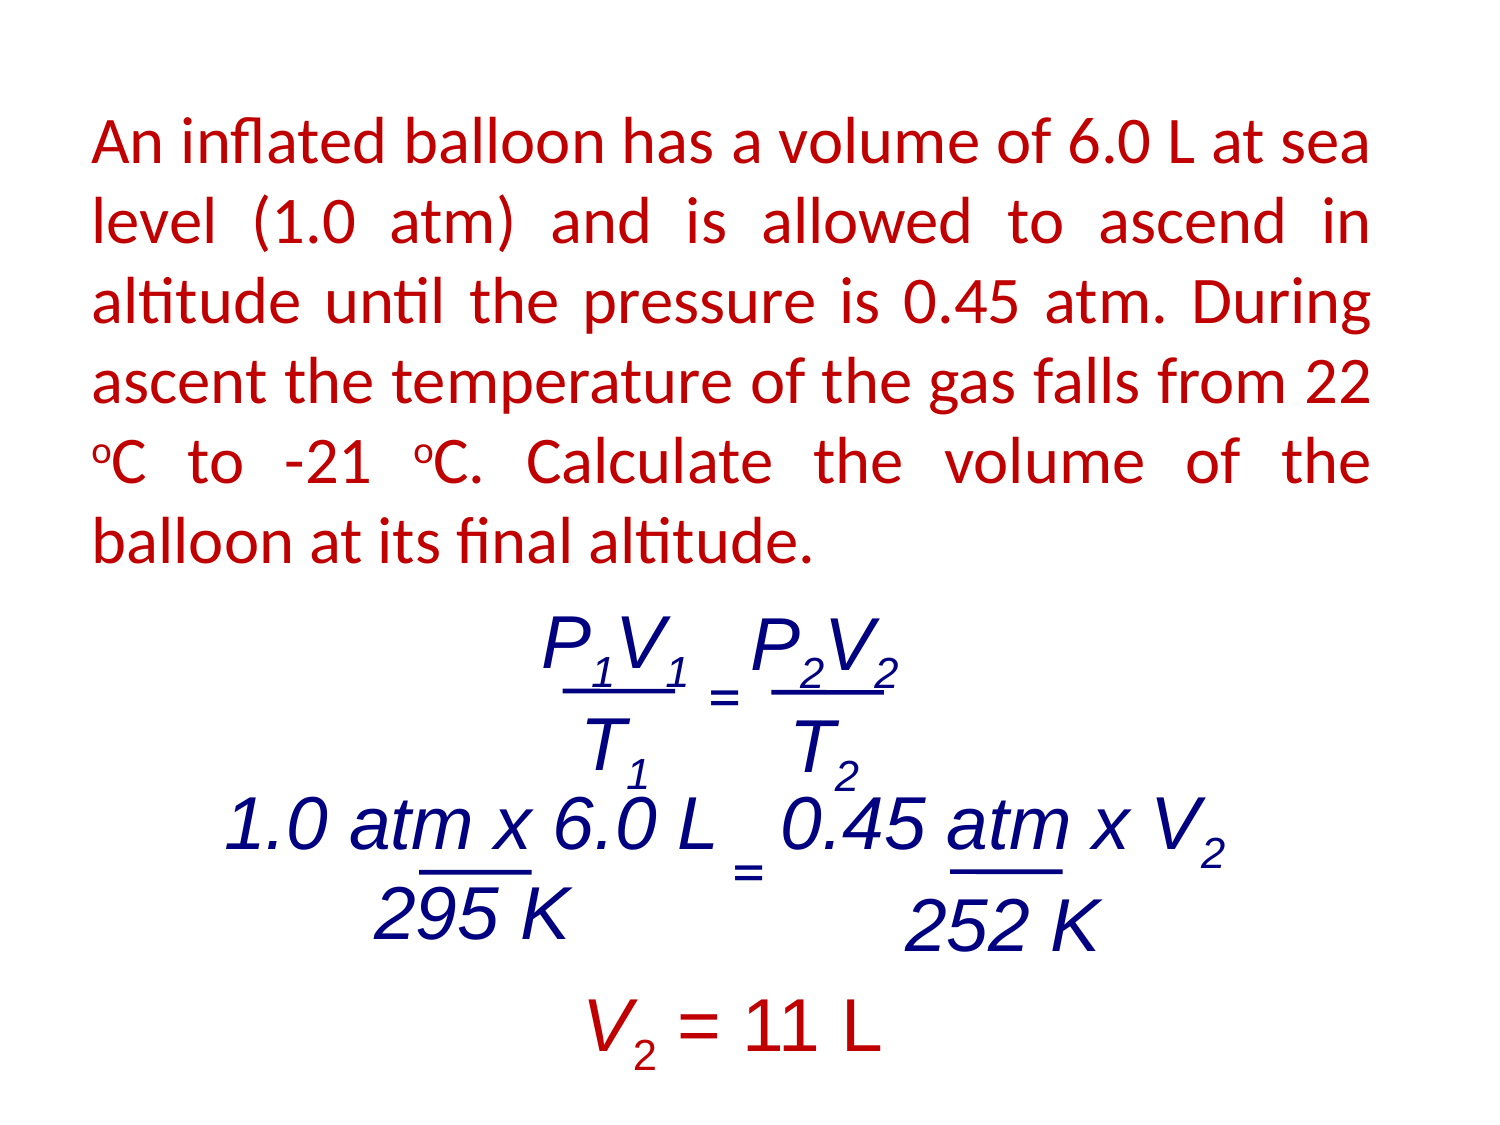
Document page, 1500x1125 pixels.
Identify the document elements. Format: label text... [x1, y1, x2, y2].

text_box = [713, 645, 725, 740]
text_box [206, 766, 738, 965]
text_box = [742, 820, 756, 916]
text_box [730, 587, 919, 785]
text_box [761, 766, 1245, 965]
text_box An inflated balloon has a volume of 6.0 L at sea level (1.0 atm) and is allowed to ascend in altitude until the pressure is 0.45 atm. During ascent the temperature of the gas falls from 22 oC to -21 oC. Calculate the volume of the balloon at its final altitude. V2 = 11 L [76, 89, 1388, 1087]
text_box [521, 585, 710, 765]
